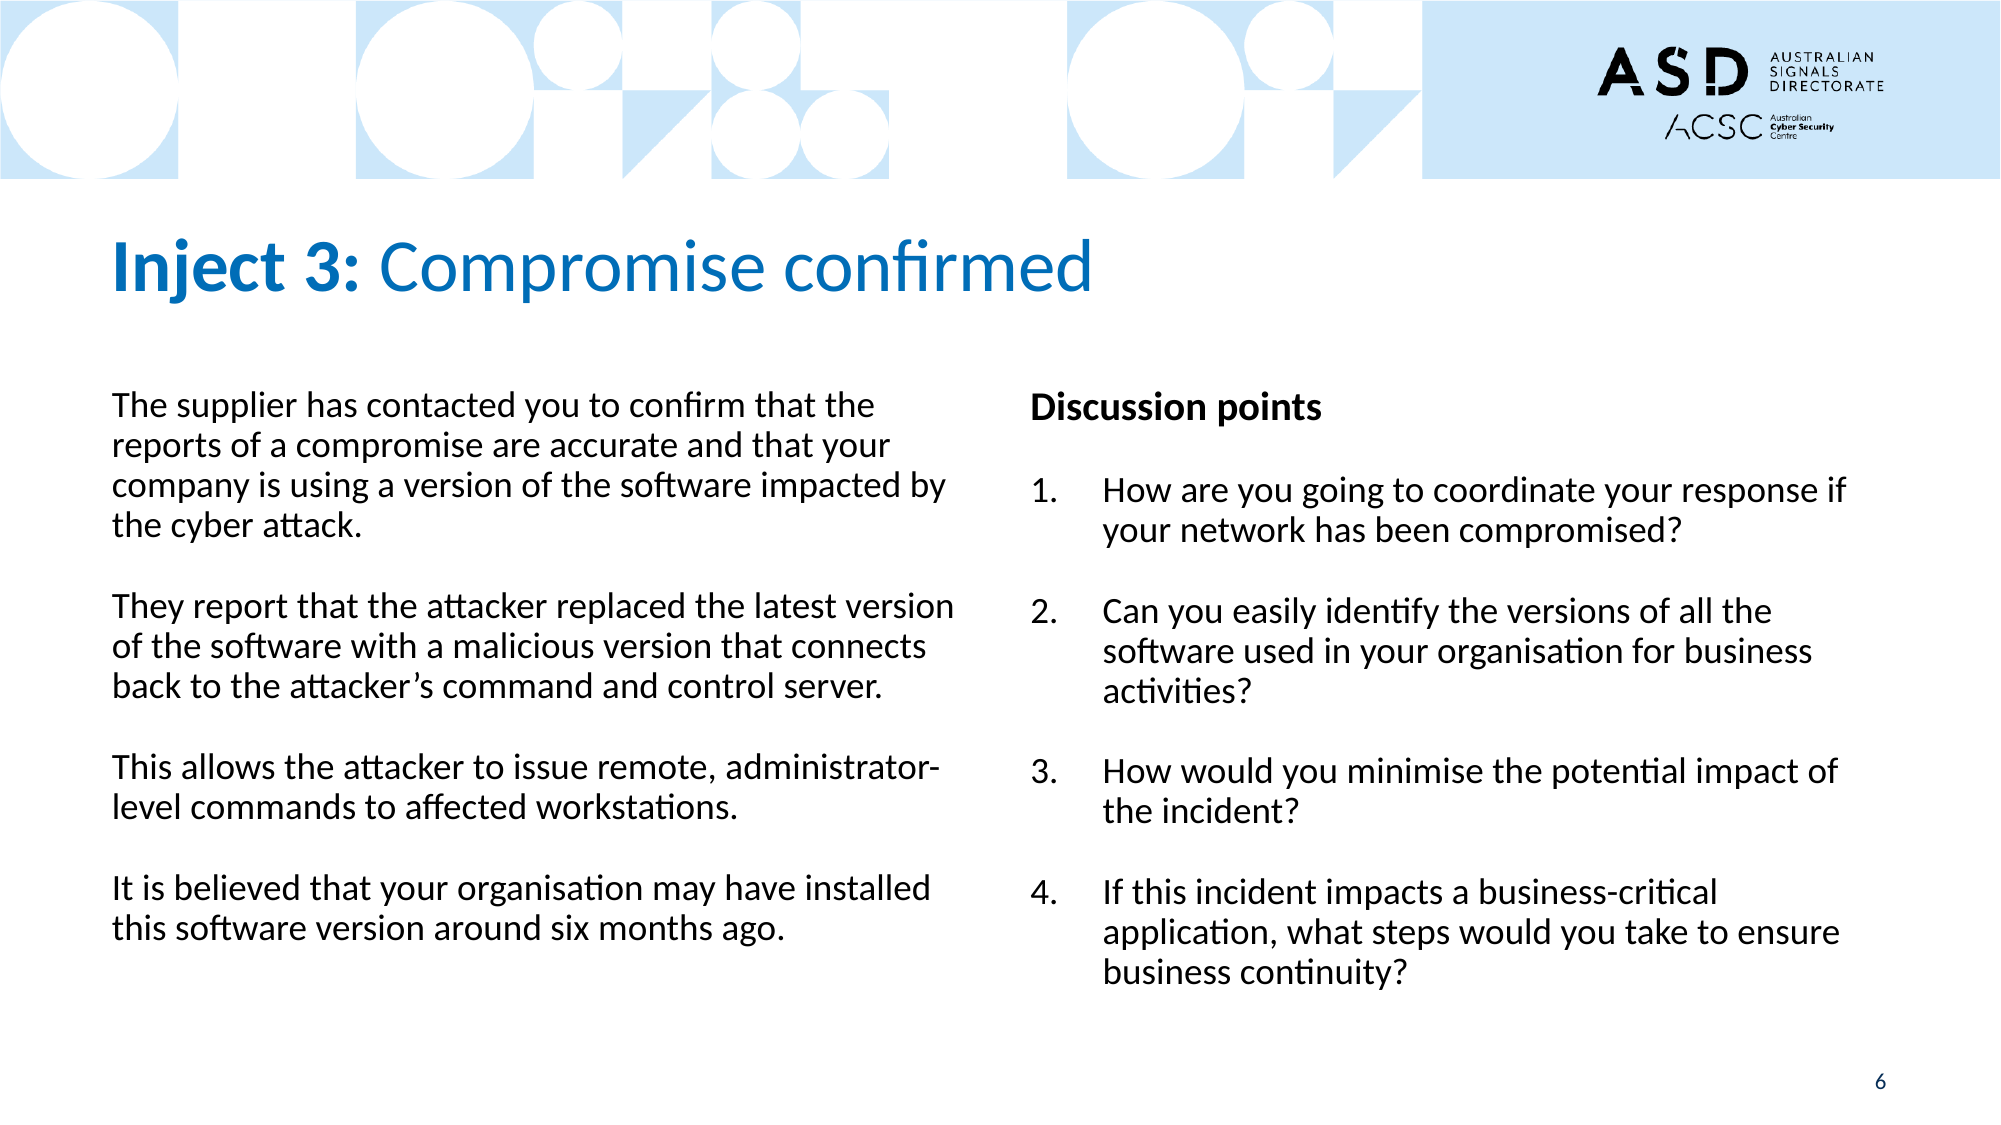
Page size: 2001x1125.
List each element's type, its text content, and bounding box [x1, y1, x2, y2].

title Inject 3: Compromise confirmed [96, 207, 1902, 328]
picture [0, 0, 2001, 179]
list The supplier has contacted you to confirm that the reports of a compromise are accurate and that your company is using a version of the software impacted by the cyber attack. They report that the attacker replaced the latest version of the software with a malicious version that connects back to the attacker’s command and control server. This allows the attacker to issue remote, administrator-level commands to affected workstations. It is believed that your organisation may have installed this software version around six months ago. [96, 378, 983, 1007]
slide_number 6 [1799, 1050, 1902, 1111]
list Discussion points How are you going to coordinate your response if your network has been compromised? Can you easily identify the versions of all the software used in your organisation for business activities? How would you minimise the potential impact of the incident? If this incident impacts a business-critical application, what steps would you take to ensure business continuity? [1015, 378, 1902, 1007]
